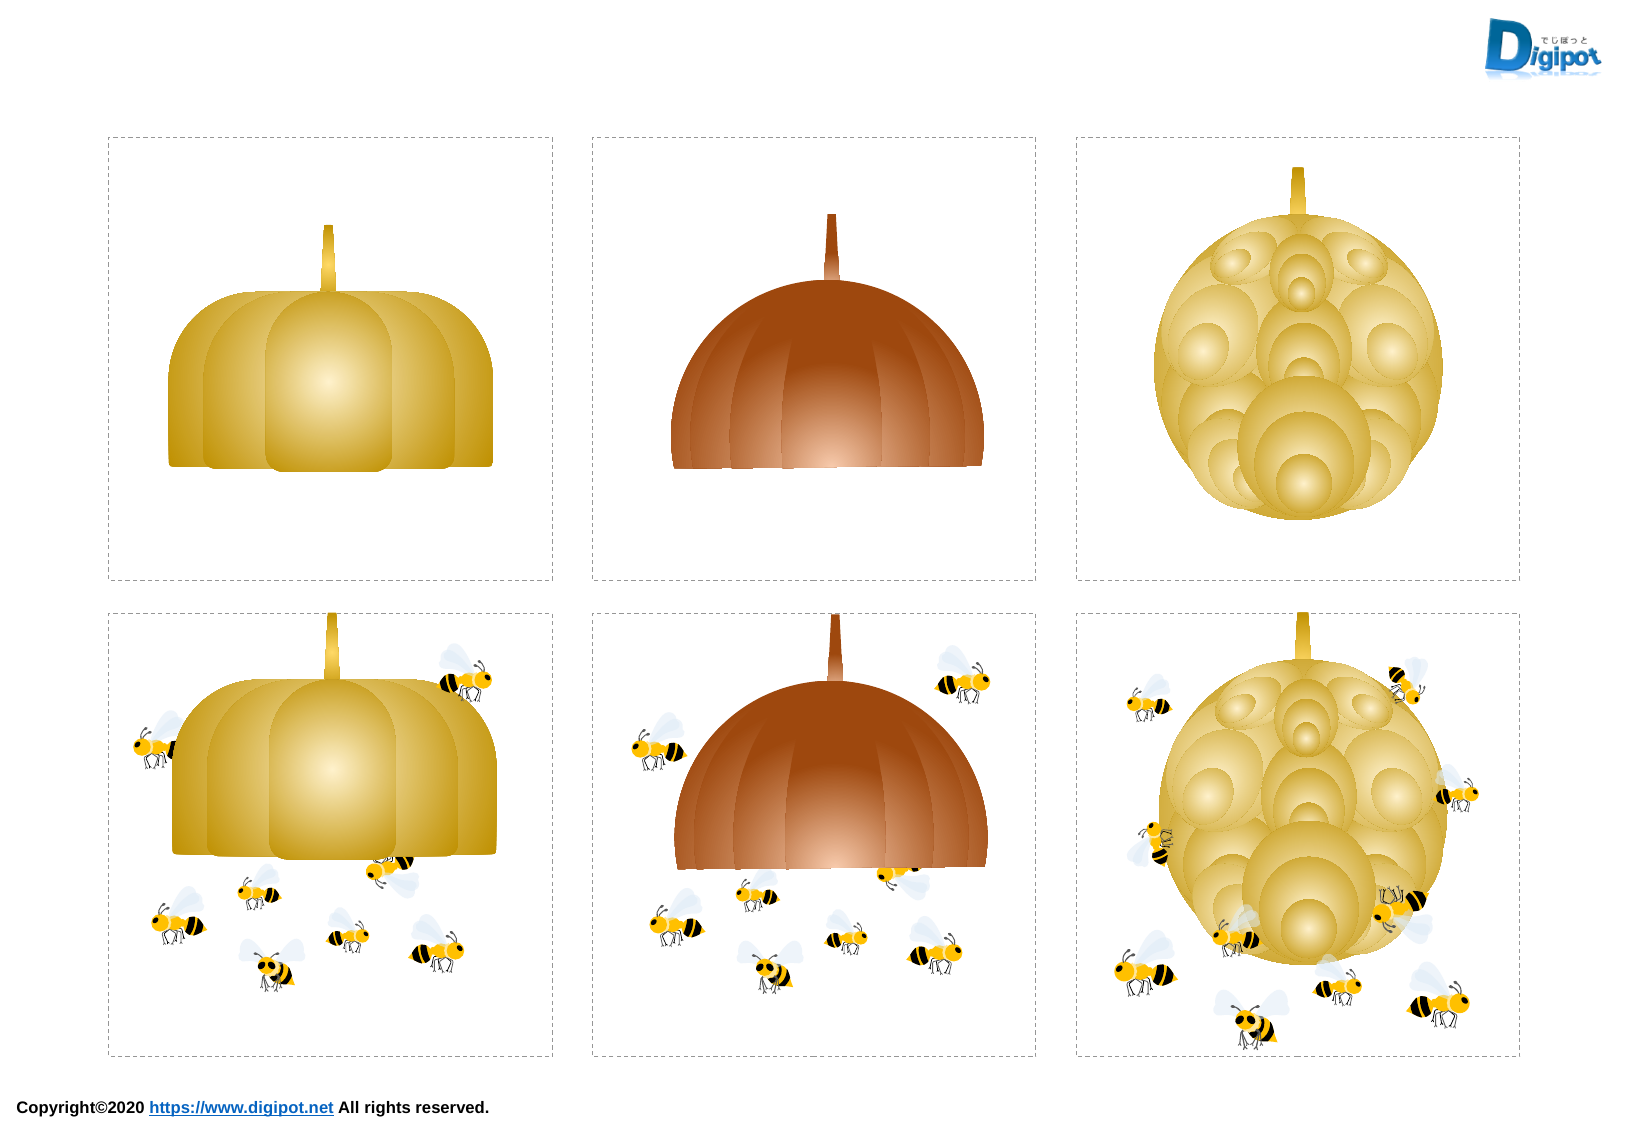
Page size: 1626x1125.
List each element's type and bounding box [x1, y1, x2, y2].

text_box [168, 224, 493, 472]
text_box [671, 213, 984, 469]
text_box [631, 614, 991, 992]
picture [1485, 18, 1602, 82]
text_box [133, 612, 497, 990]
text_box [1154, 167, 1443, 520]
text_box [1114, 612, 1479, 1047]
